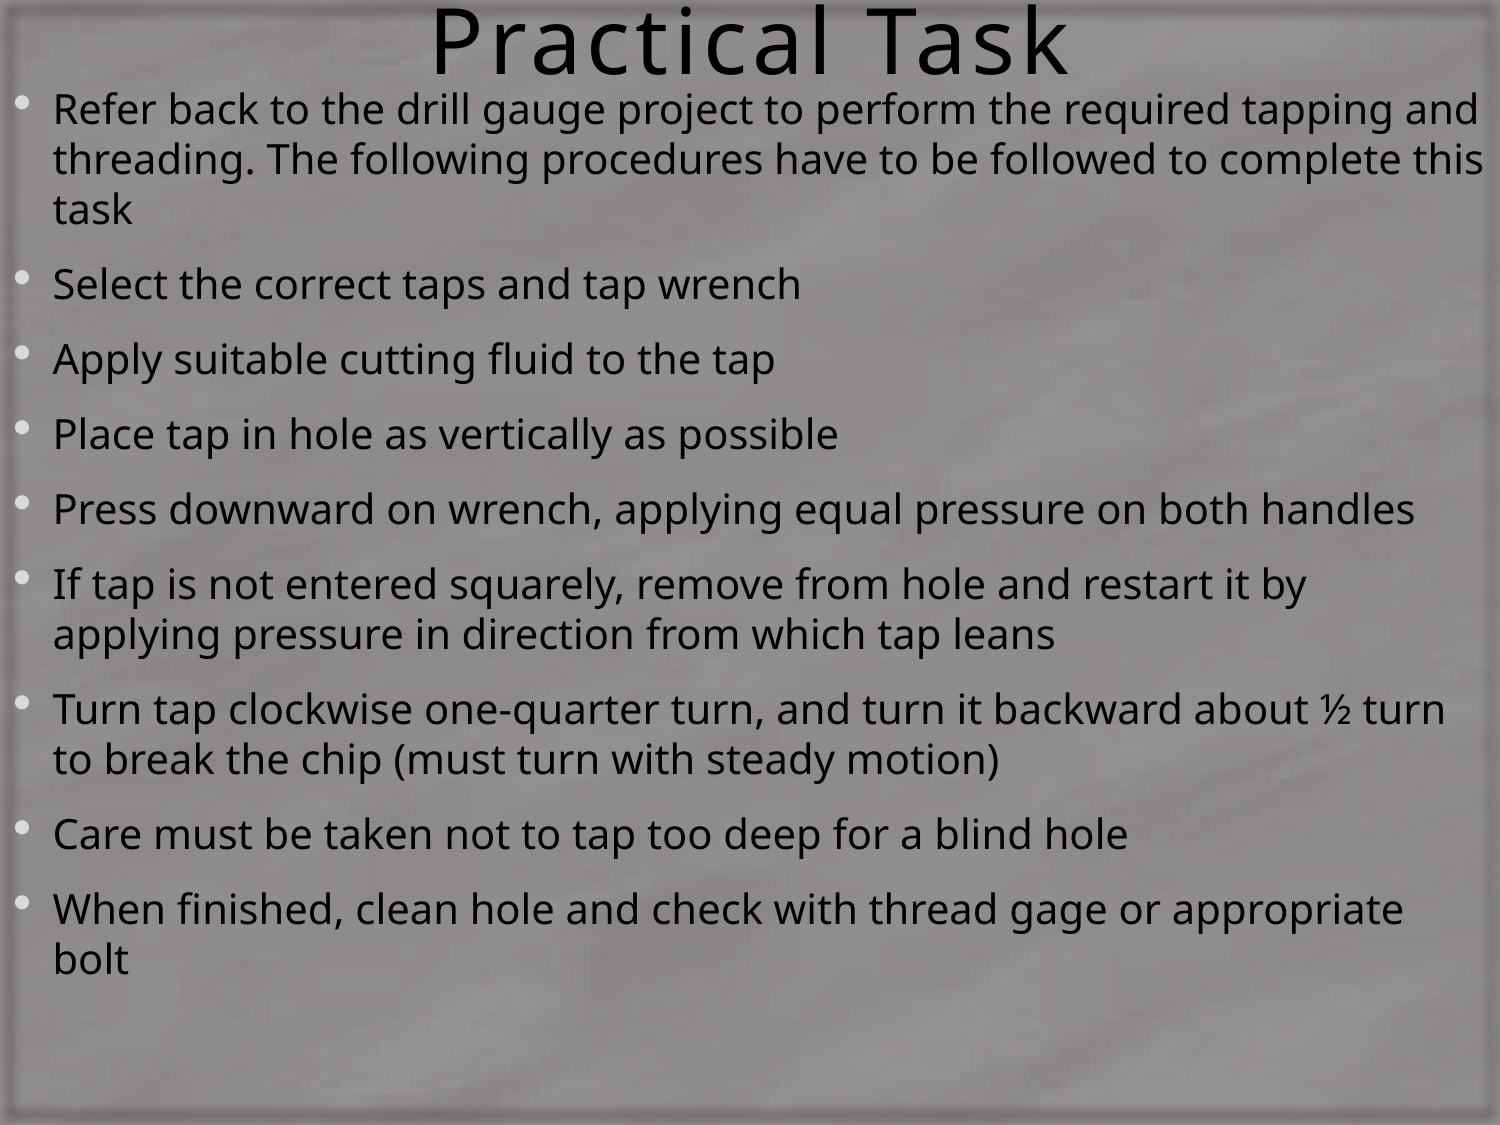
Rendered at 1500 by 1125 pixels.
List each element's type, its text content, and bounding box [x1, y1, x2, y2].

title Practical Task [52, 0, 1448, 75]
list Refer back to the drill gauge project to perform the required tapping and threading. The following procedures have to be followed to complete this task Select the correct taps and tap wrench Apply suitable cutting fluid to the tap Place tap in hole as vertically as possible Press downward on wrench, applying equal pressure on both handles If tap is not entered squarely, remove from hole and restart it by applying pressure in direction from which tap leans Turn tap clockwise one-quarter turn, and turn it backward about ½ turn to break the chip (must turn with steady motion) Care must be taken not to tap too deep for a blind hole When finished, clean hole and check with thread gage or appropriate bolt [0, 75, 1500, 1025]
